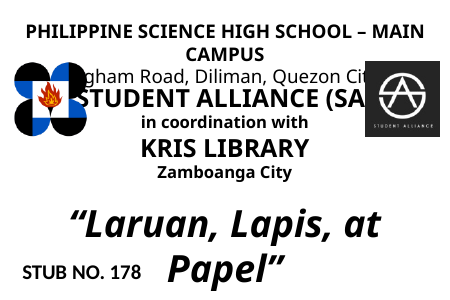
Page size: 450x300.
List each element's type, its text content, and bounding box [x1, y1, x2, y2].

text_box STUB NO. 178 [7, 251, 213, 292]
picture [364, 60, 441, 137]
text_box STUDENT ALLIANCE (SA) in coordination with KRIS LIBRARY Zamboanga City [0, 74, 450, 190]
text_box PHILIPPINE SCIENCE HIGH SCHOOL – MAIN CAMPUS Agham Road, Diliman, Quezon City [0, 12, 450, 74]
text_box “Laruan, Lapis, at Papel” [0, 192, 450, 298]
picture [12, 60, 88, 137]
